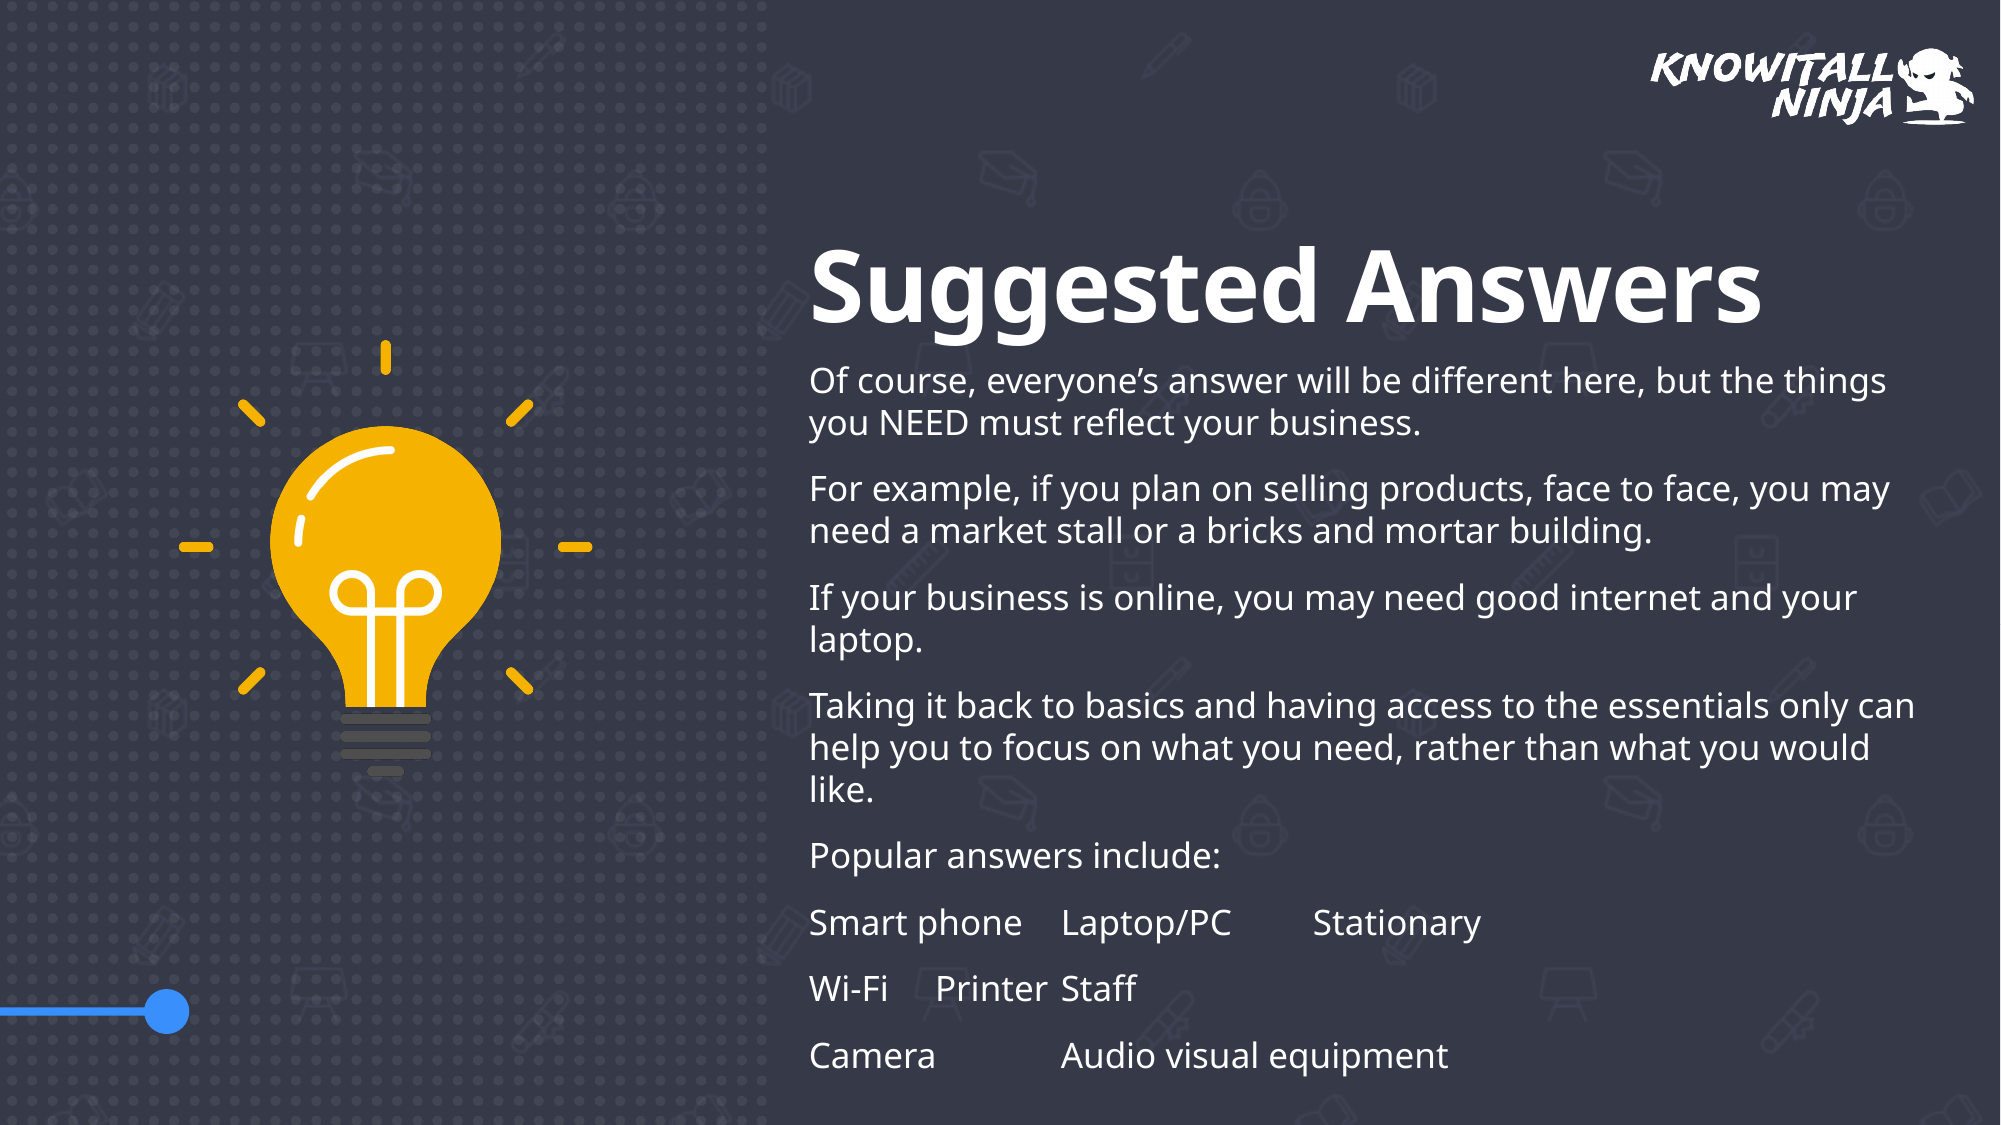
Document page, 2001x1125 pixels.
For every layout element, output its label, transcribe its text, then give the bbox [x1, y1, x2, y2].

picture [0, 0, 2001, 1125]
list Of course, everyone’s answer will be different here, but the things you NEED must reflect your business. For example, if you plan on selling products, face to face, you may need a market stall or a bricks and mortar building. If your business is online, you may need good internet and your laptop. Taking it back to basics and having access to the essentials only can help you to focus on what you need, rather than what you would like. Popular answers include: Smart phone Laptop/PC Stationary Wi-Fi Printer Staff Camera Audio visual equipment [794, 350, 1928, 1090]
title Suggested Answers [794, 125, 1928, 350]
